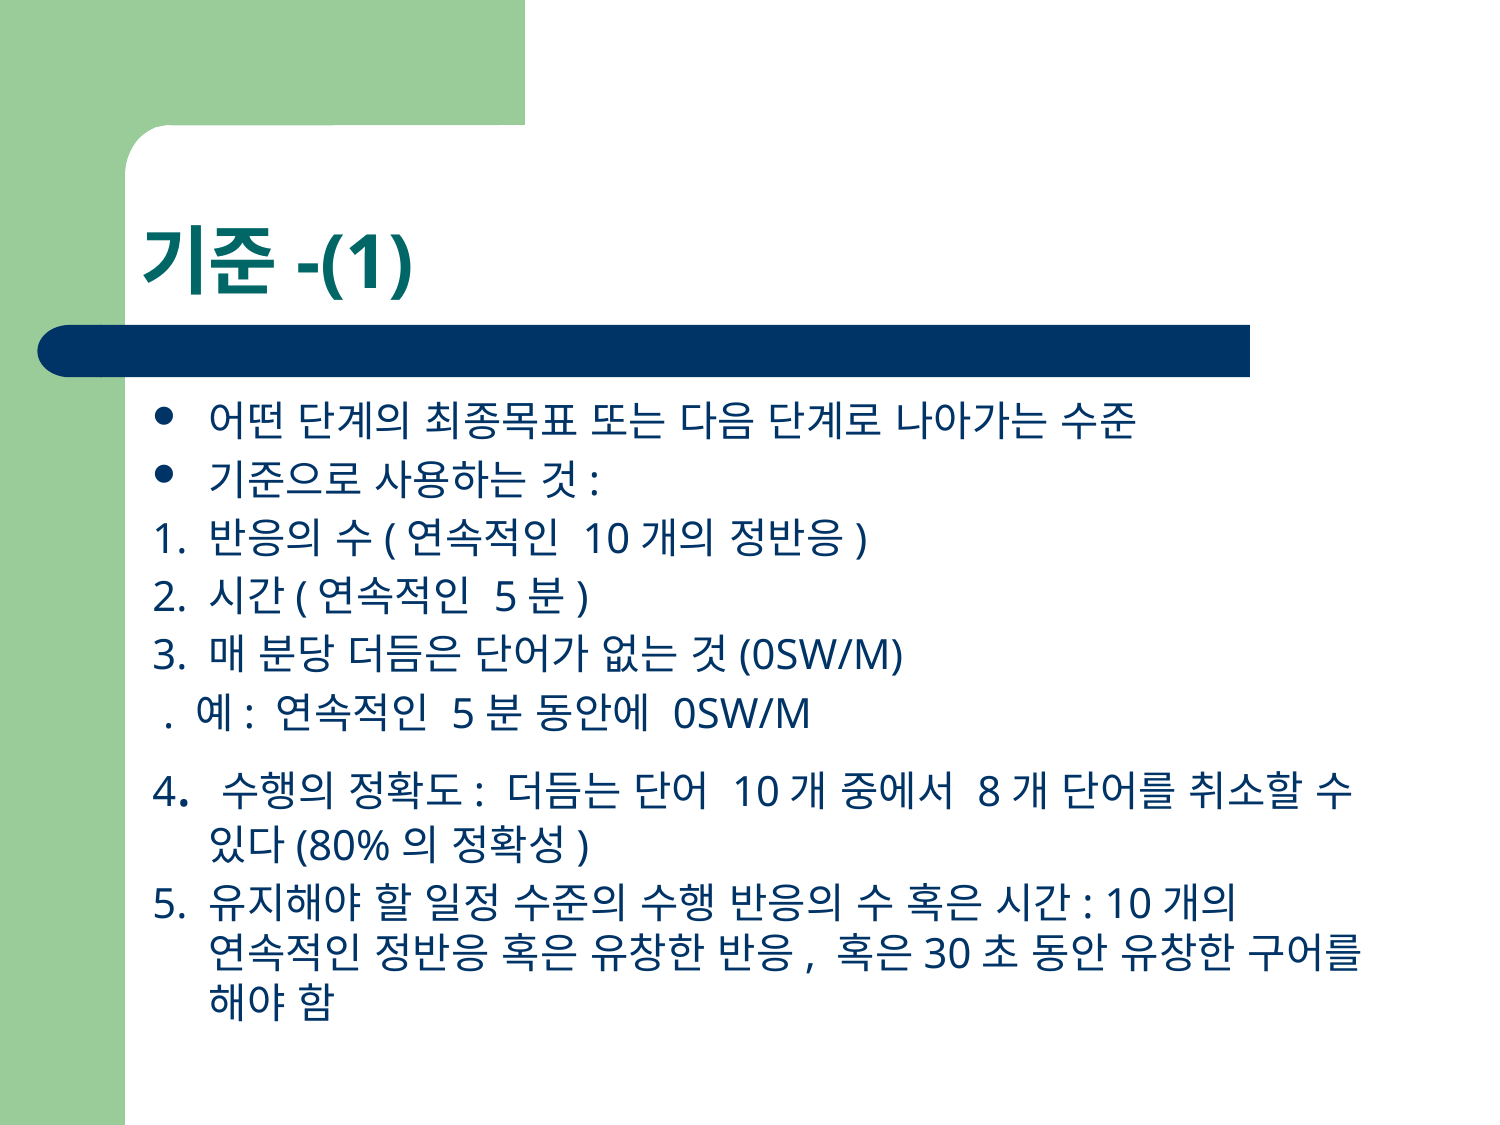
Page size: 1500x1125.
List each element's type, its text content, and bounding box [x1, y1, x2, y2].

list 어떤 단계의 최종목표 또는 다음 단계로 나아가는 수준 기준으로 사용하는 것: 1. 반응의 수(연속적인 10개의 정반응) 2. 시간(연속적인 5분) 3. 매 분당 더듬은 단어가 없는 것(0SW/M) . 예: 연속적인 5분 동안에 0SW/M 4. 수행의 정확도: 더듬는 단어 10개 중에서 8개 단어를 취소할 수 있다(80%의 정확성) 5. 유지해야 할 일정 수준의 수행 반응의 수 혹은 시간: 10개의 연속적인 정반응 혹은 유창한 반응, 혹은30초 동안 유창한 구어를 해야 함 [137, 387, 1400, 999]
title 기준-(1) [124, 124, 1426, 313]
